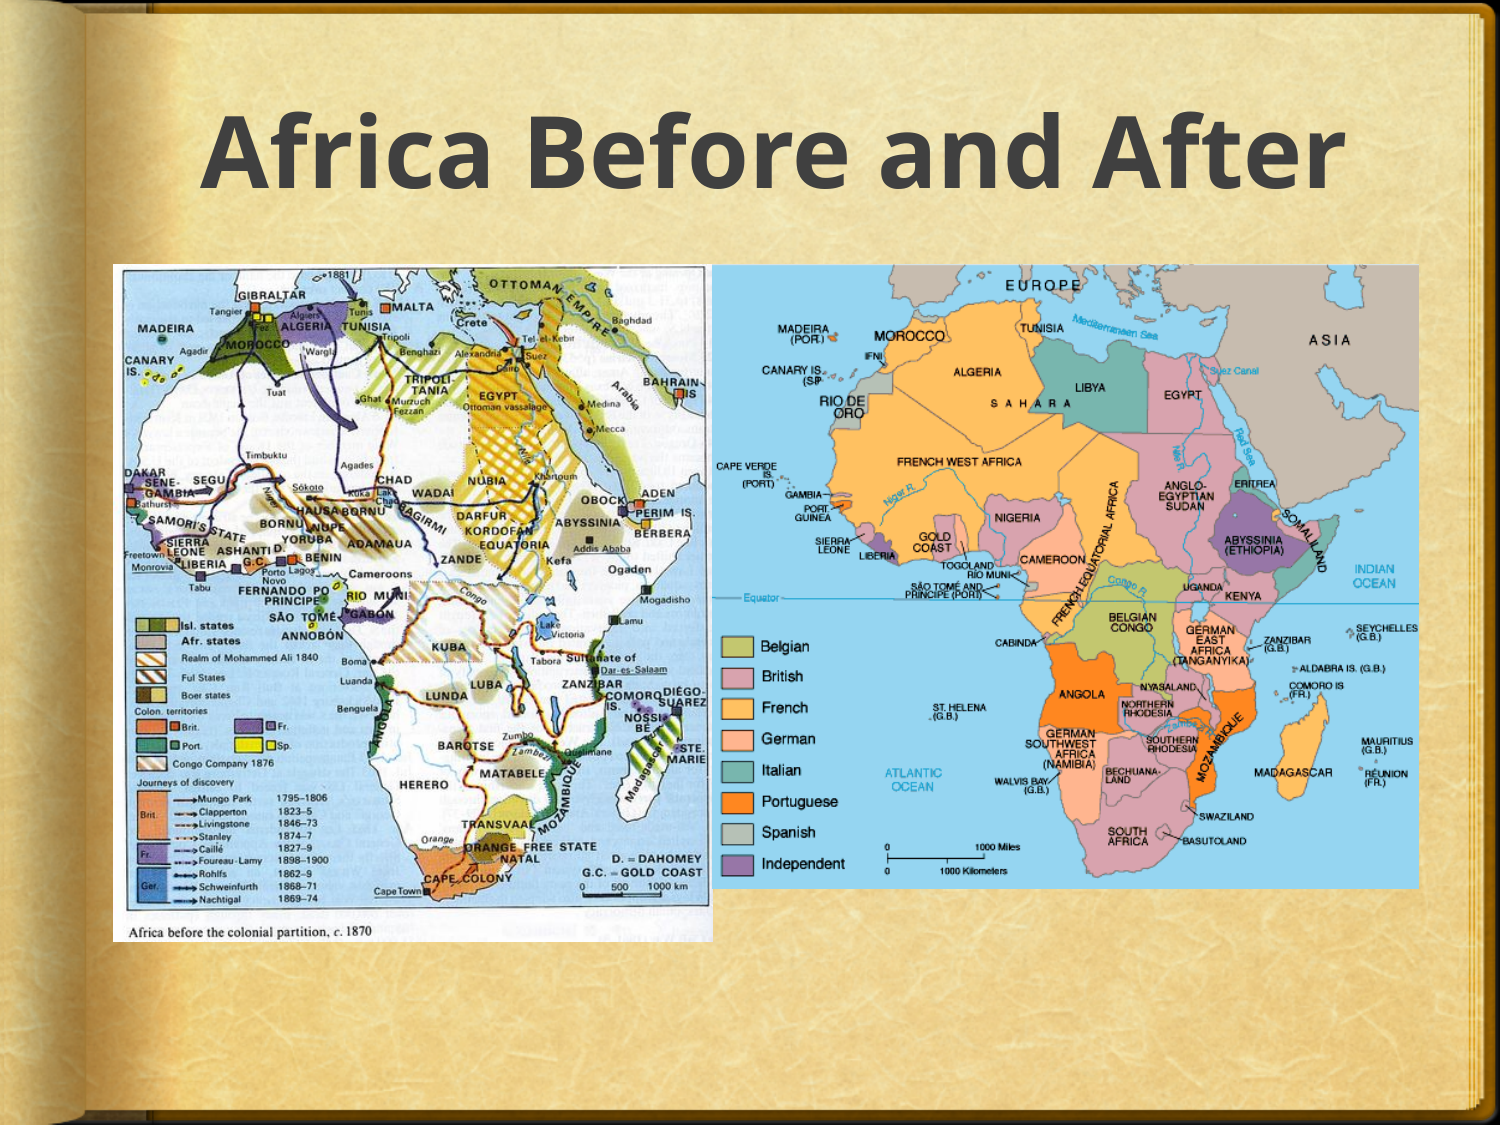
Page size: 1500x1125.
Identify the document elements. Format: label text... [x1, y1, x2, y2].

picture [0, 0, 1500, 1125]
title Africa Before and After [178, 45, 1372, 263]
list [112, 263, 714, 943]
